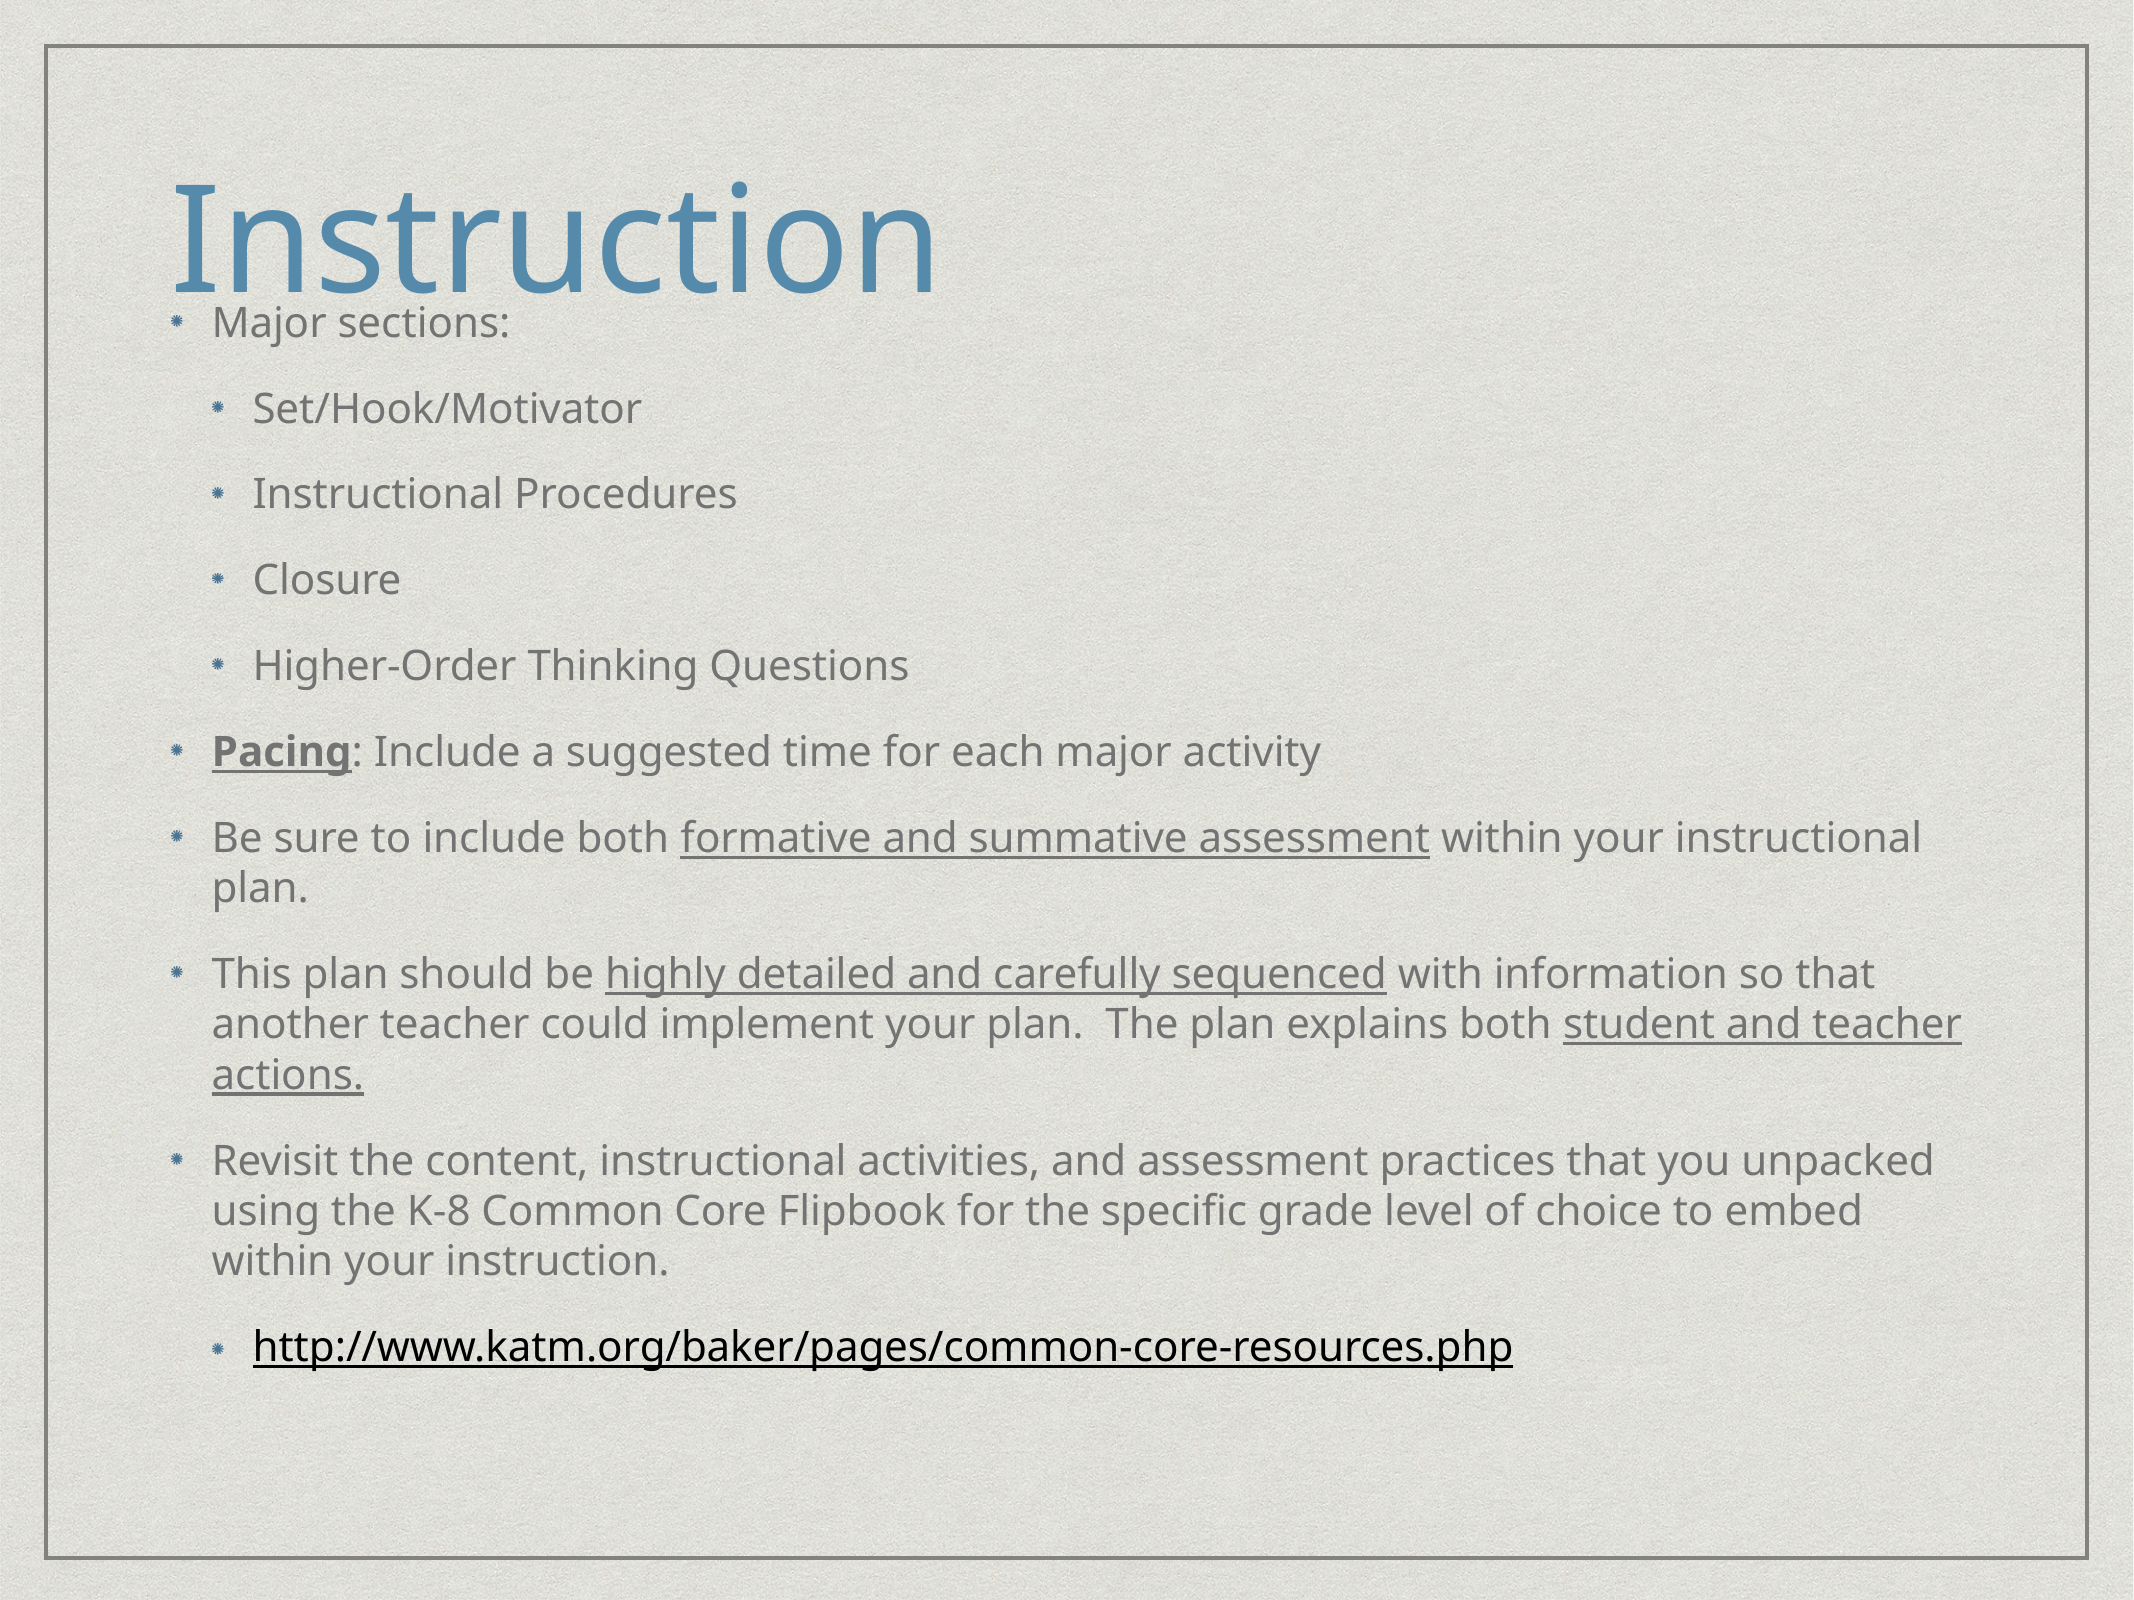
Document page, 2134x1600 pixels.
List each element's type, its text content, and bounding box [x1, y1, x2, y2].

list Major sections: Set/Hook/Motivator Instructional Procedures Closure Higher-Order Thinking Questions Pacing: Include a suggested time for each major activity Be sure to include both formative and summative assessment within your instructional plan. This plan should be highly detailed and carefully sequenced with information so that another teacher could implement your plan. The plan explains both student and teacher actions. Revisit the content, instructional activities, and assessment practices that you unpacked using the K-8 Common Core Flipbook for the specific grade level of choice to embed within your instruction. http://www.katm.org/baker/pages/common-core-resources.php [170, 280, 1963, 1393]
picture [0, 0, 2134, 1600]
title Instruction [170, 43, 1963, 280]
